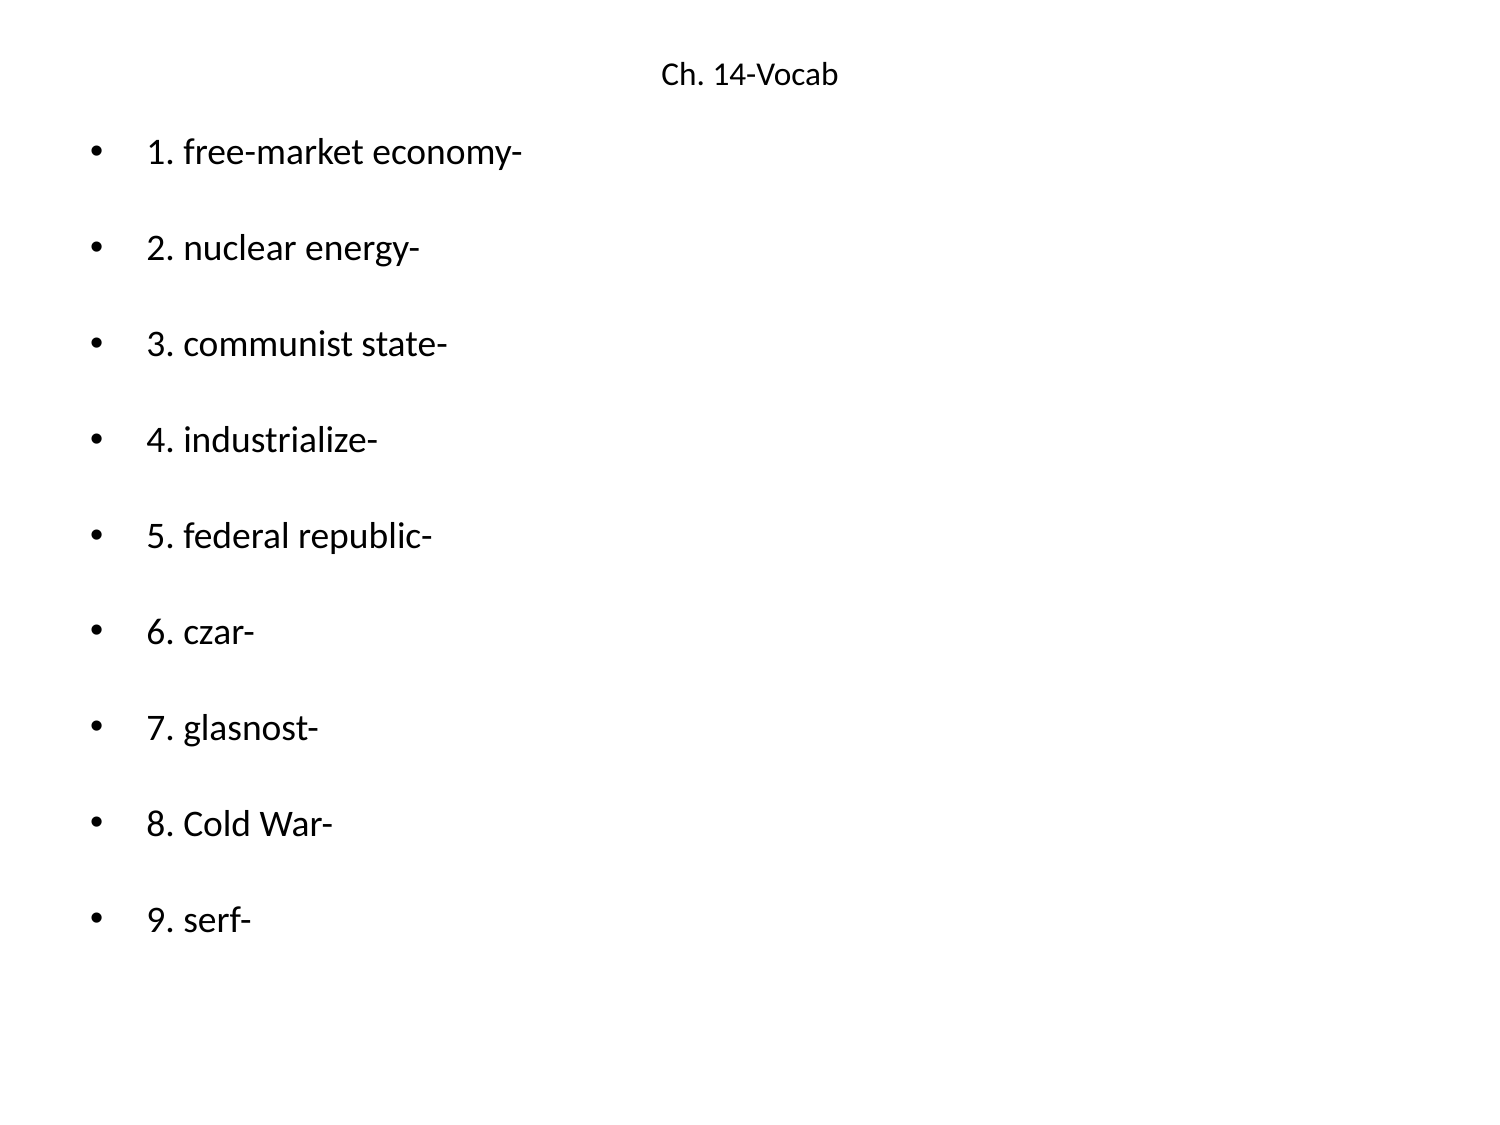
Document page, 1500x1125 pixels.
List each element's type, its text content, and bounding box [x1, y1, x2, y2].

list 1. free-market economy- 2. nuclear energy- 3. communist state- 4. industrialize- 5. federal republic- 6. czar- 7. glasnost- 8. Cold War- 9. serf- [75, 125, 1425, 1005]
title Ch. 14-Vocab [75, 45, 1425, 100]
